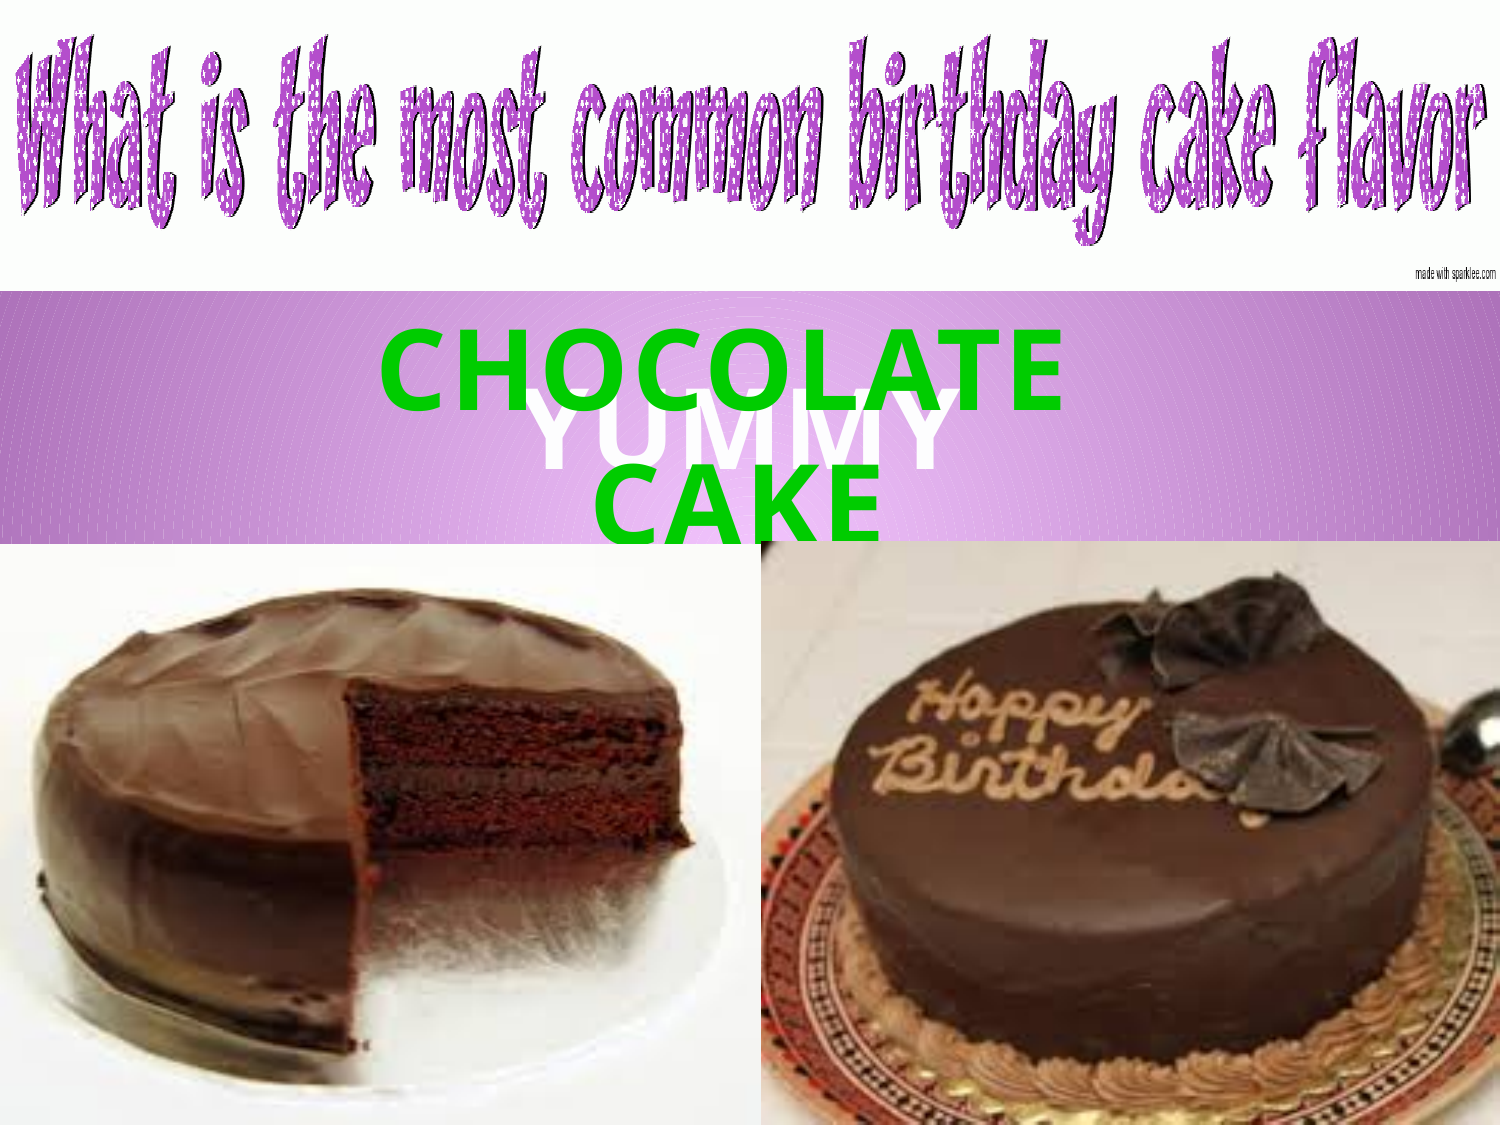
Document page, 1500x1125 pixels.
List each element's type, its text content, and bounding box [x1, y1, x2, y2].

text_box CHOCOLATE CAKE [360, 302, 1084, 541]
picture [0, 0, 1500, 292]
picture [761, 540, 1500, 1125]
picture [0, 543, 759, 1125]
